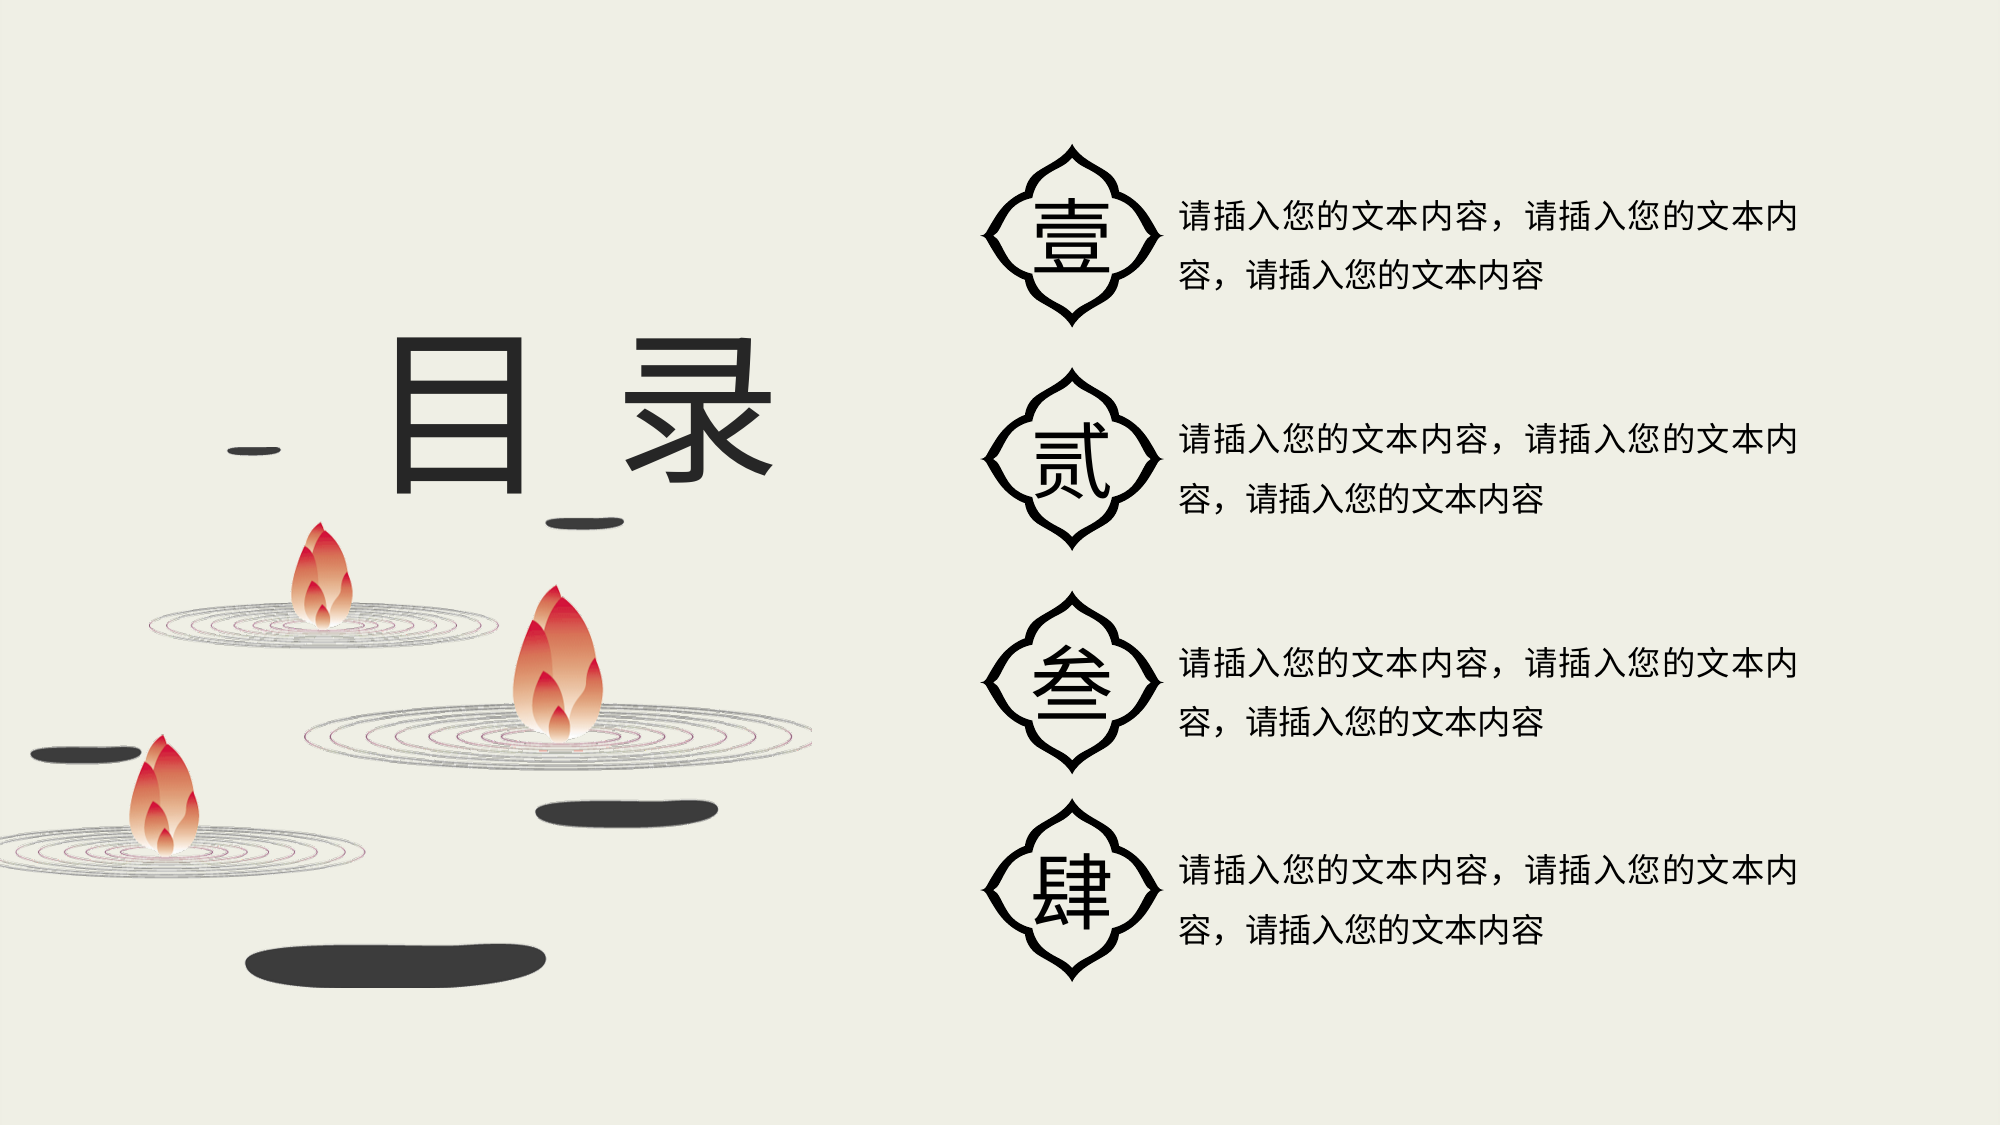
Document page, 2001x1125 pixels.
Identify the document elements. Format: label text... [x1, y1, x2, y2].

text_box 壹 [980, 143, 1163, 328]
text_box 目 [353, 289, 567, 525]
text_box 贰 [980, 367, 1163, 551]
text_box 请插入您的文本内容，请插入您的文本内容，请插入您的文本内容 [1163, 821, 1815, 957]
text_box 肆 [980, 798, 1163, 983]
text_box 请插入您的文本内容，请插入您的文本内容，请插入您的文本内容 [1163, 167, 1815, 302]
picture [0, 0, 2000, 1125]
text_box 叁 [980, 590, 1163, 775]
text_box 请插入您的文本内容，请插入您的文本内容，请插入您的文本内容 [1163, 390, 1815, 526]
text_box 请插入您的文本内容，请插入您的文本内容，请插入您的文本内容 [1163, 614, 1815, 749]
text_box 录 [599, 295, 797, 510]
